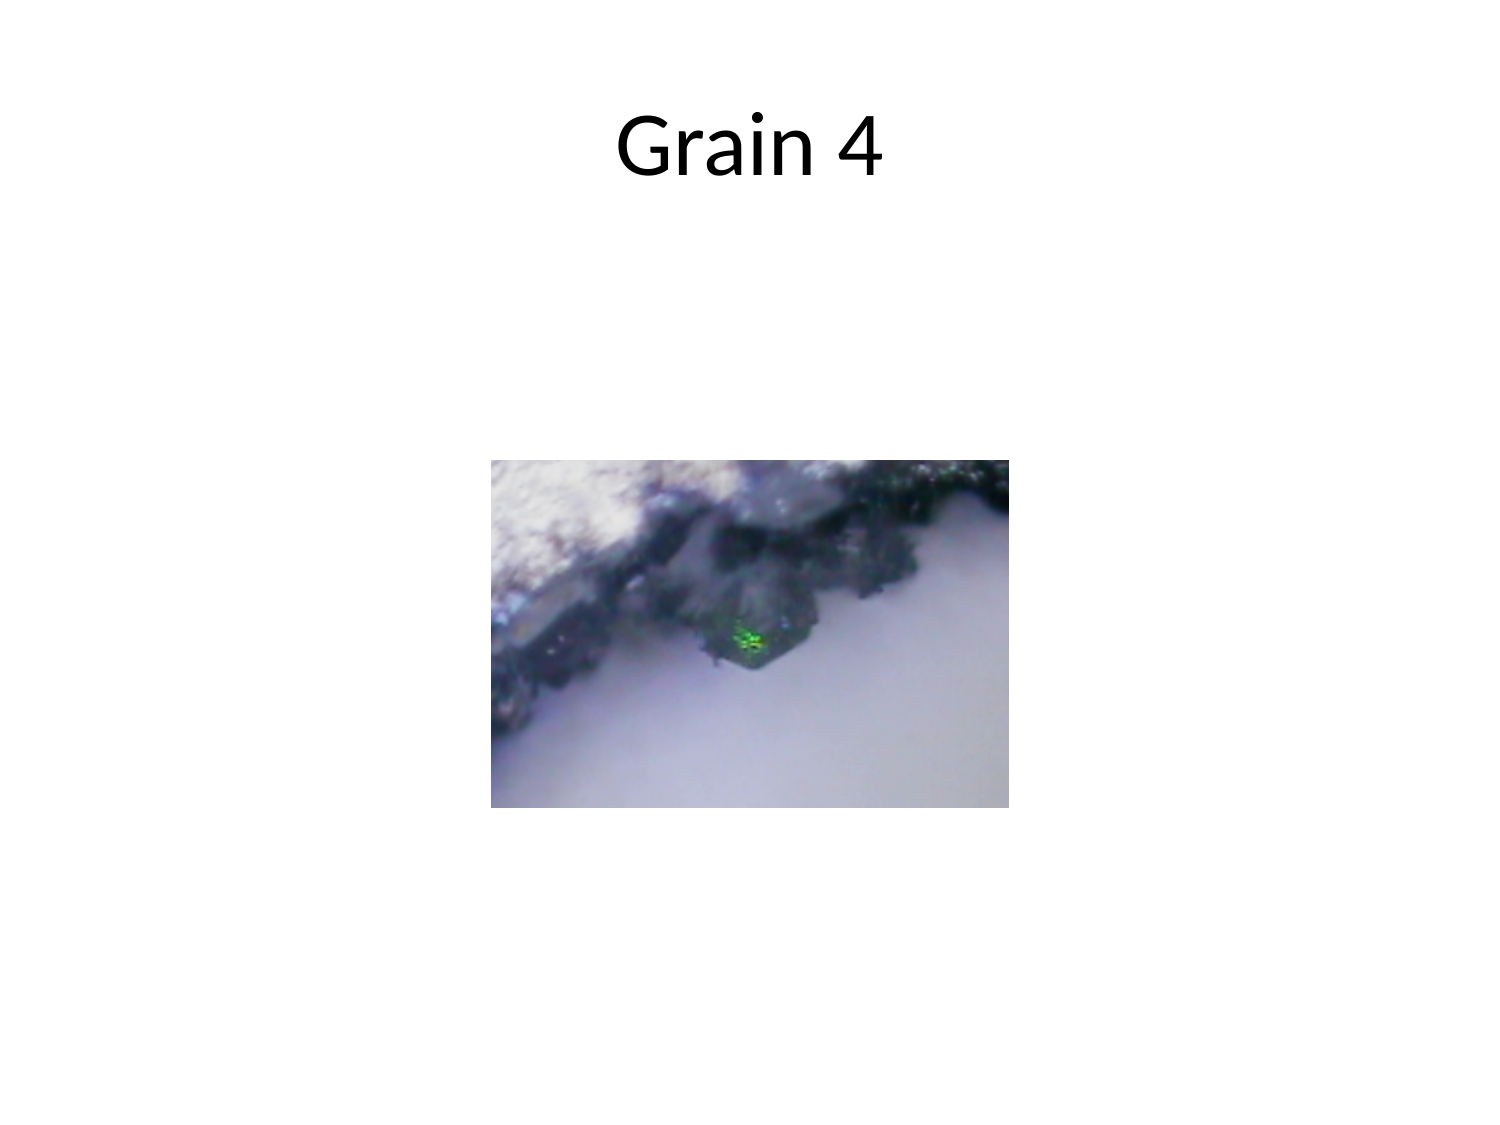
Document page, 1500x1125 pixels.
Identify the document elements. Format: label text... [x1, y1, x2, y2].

title Grain 4 [75, 45, 1425, 233]
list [491, 459, 1009, 808]
